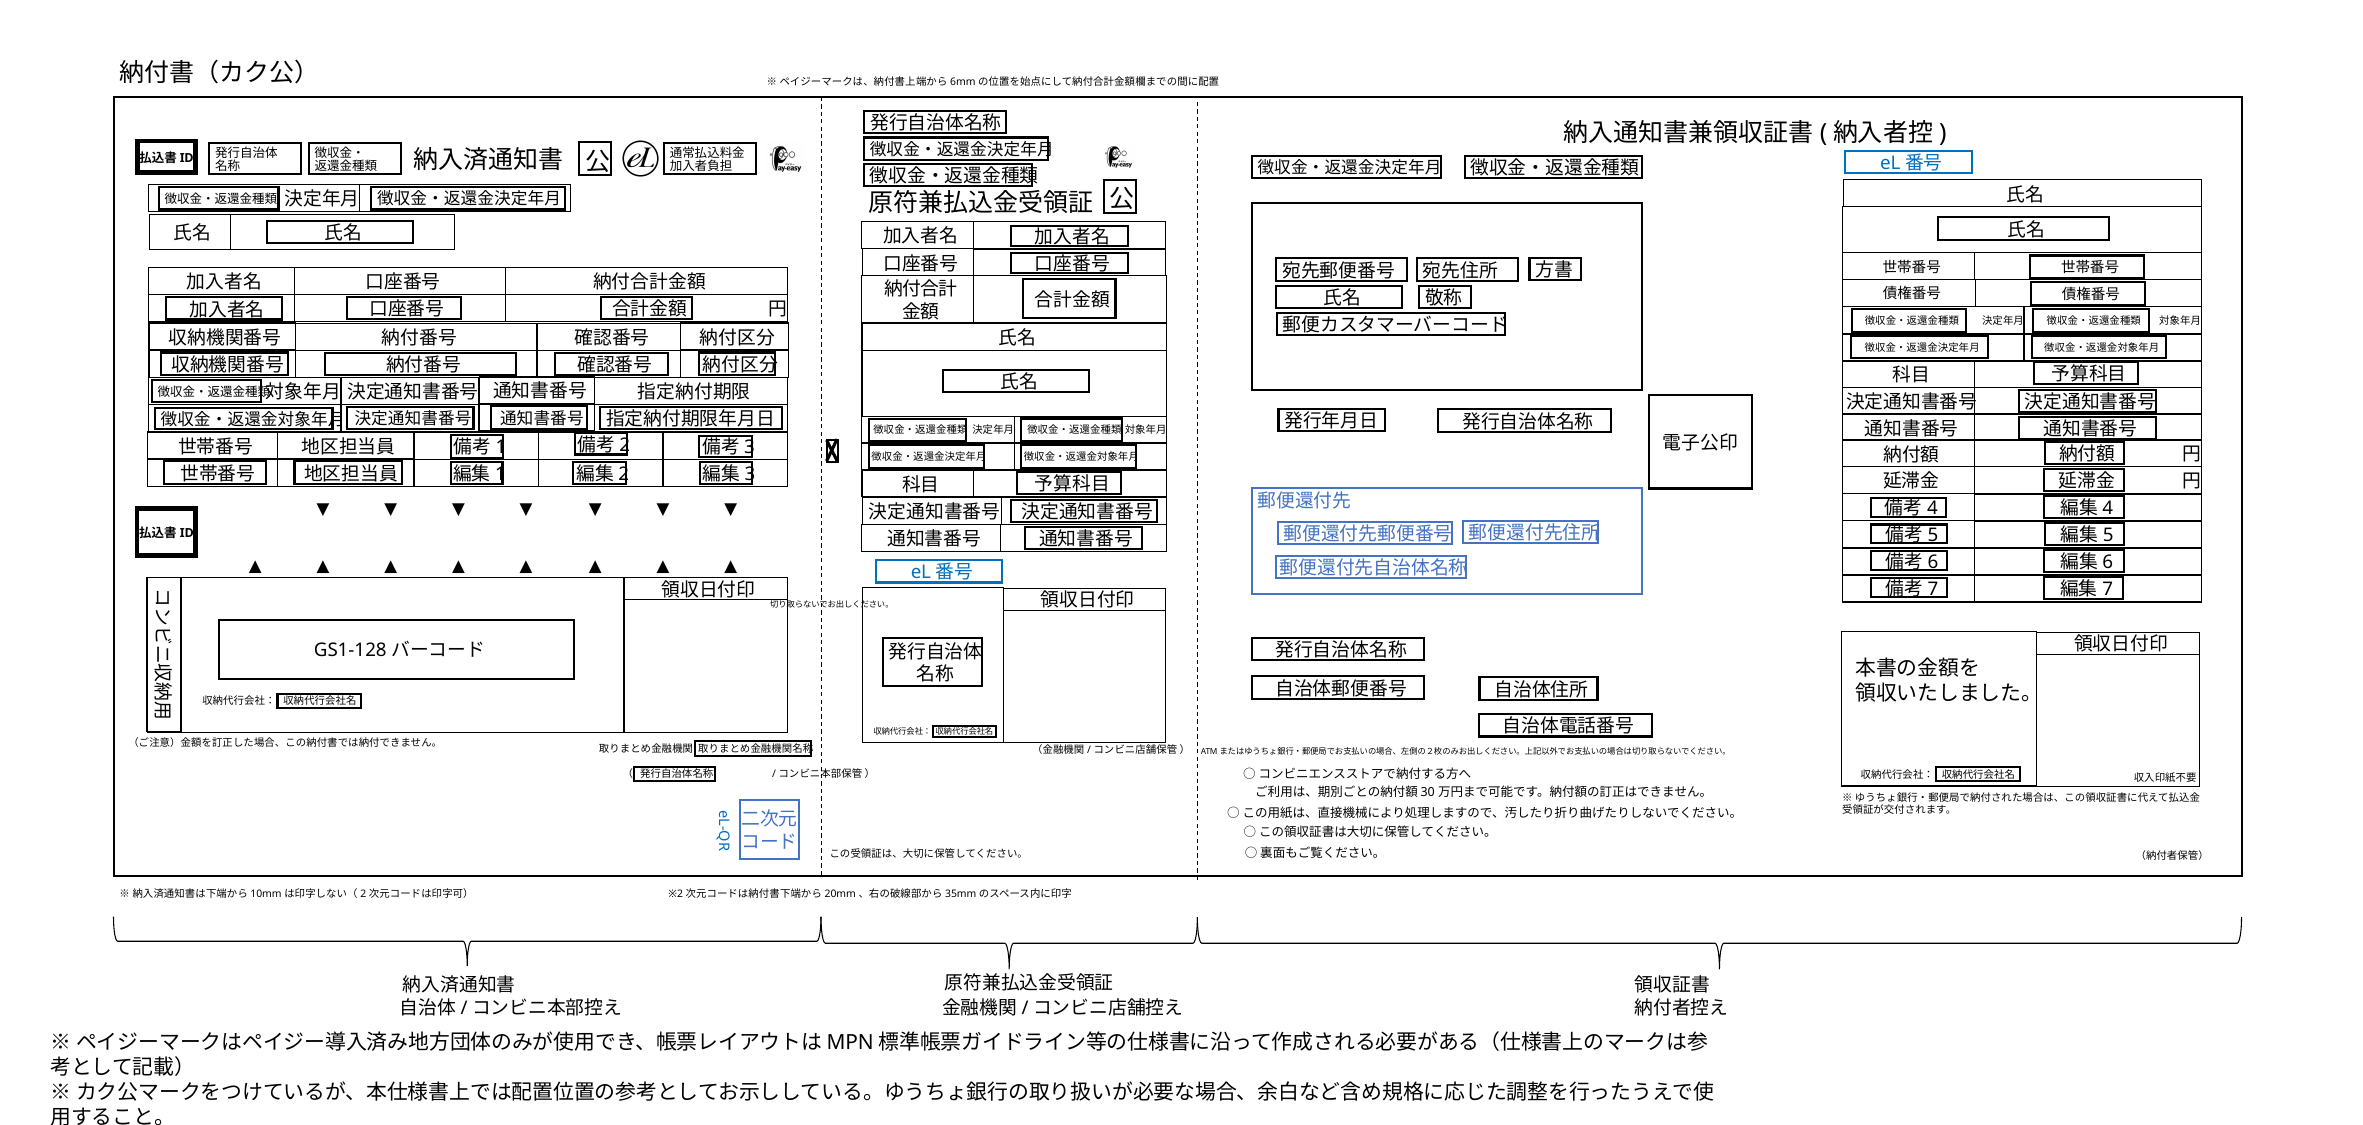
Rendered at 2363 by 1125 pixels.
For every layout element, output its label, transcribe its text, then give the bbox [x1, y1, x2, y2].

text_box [278, 432, 414, 487]
text_box 払込書ID [136, 507, 197, 557]
text_box ▲ [653, 551, 671, 576]
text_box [1842, 547, 2202, 574]
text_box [148, 267, 295, 322]
text_box 氏名 [266, 220, 414, 244]
text_box [1196, 917, 2243, 965]
text_box eL-QR [715, 790, 735, 865]
text_box eL番号 [1844, 150, 1973, 174]
text_box 納付書（カク公） [112, 58, 313, 84]
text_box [1014, 416, 1167, 471]
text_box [861, 471, 1167, 498]
picture [1101, 142, 1136, 172]
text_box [1842, 307, 2024, 360]
text_box ▲ [721, 551, 739, 576]
text_box 納付者控え [1628, 988, 1801, 1026]
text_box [1842, 252, 2202, 279]
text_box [147, 432, 278, 487]
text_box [196, 689, 362, 712]
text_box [861, 416, 1014, 471]
text_box 納入通知書兼領収証書(納入者控) [1557, 126, 1938, 138]
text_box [1843, 179, 2202, 240]
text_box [623, 577, 788, 733]
text_box ▲ [245, 551, 264, 576]
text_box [1842, 493, 2202, 522]
text_box ▼ [381, 494, 399, 520]
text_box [861, 323, 1167, 393]
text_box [2036, 631, 2200, 789]
text_box ATMまたはゆうちょ銀行・郵便局でお支払いの場合、左側の２枚のみお出しください。上記以外でお支払いの場合は切り取らないでください。 [1198, 238, 1228, 757]
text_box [1842, 360, 2202, 387]
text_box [341, 378, 479, 432]
text_box ※2次元コードは納付書下端から20mm、右の破線部から35mmのスペース内に印字 [661, 881, 916, 906]
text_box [1438, 395, 1752, 489]
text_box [867, 723, 1002, 740]
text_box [1842, 574, 2202, 603]
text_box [663, 432, 788, 487]
picture [764, 141, 806, 177]
text_box ▲ [448, 551, 467, 576]
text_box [862, 498, 1167, 524]
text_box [148, 378, 341, 432]
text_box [539, 432, 663, 487]
text_box ▼ [721, 494, 739, 520]
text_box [595, 378, 788, 432]
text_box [1842, 279, 2202, 307]
text_box （ご注意）金額を訂正した場合、この納付書では納付できません。 [121, 730, 494, 755]
text_box ▲ [516, 551, 535, 576]
text_box ▼ [448, 494, 467, 520]
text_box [414, 432, 539, 487]
text_box 発行自治体 名称 [209, 142, 302, 175]
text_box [1842, 415, 2202, 441]
text_box ※納入済通知書は下端から10mmは印字しない（2次元コードは印字可） [112, 881, 263, 906]
picture [622, 140, 659, 177]
text_box [113, 96, 820, 877]
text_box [1842, 441, 2202, 466]
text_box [862, 587, 1166, 743]
text_box ▲ [585, 551, 603, 576]
text_box ▼ [313, 494, 332, 520]
text_box ▼ [516, 494, 535, 520]
text_box ▼ [585, 494, 603, 520]
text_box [616, 762, 812, 785]
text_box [861, 275, 1167, 323]
text_box [822, 96, 2243, 877]
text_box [1842, 522, 2202, 547]
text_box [862, 249, 1166, 277]
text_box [148, 323, 789, 378]
text_box 原符兼払込金受領証 [938, 965, 1121, 1000]
text_box ※ゆうちょ銀行・郵便局で納付された場合は、この領収証書に代えて払込金受領証が交付されます。 [1827, 783, 2221, 824]
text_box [1854, 762, 2020, 785]
text_box eL番号 [875, 559, 1003, 584]
text_box 公 [1103, 180, 1137, 213]
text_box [295, 267, 506, 322]
text_box [820, 917, 1197, 965]
text_box ※ペイジーマークは、納付書上端から6mmの位置を始点にして納付合計金額欄までの間に配置 [760, 69, 1049, 94]
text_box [1842, 466, 2202, 493]
text_box ▼ [653, 494, 671, 520]
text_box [1276, 258, 1519, 336]
text_box 自治体/コンビニ本部控え [393, 988, 541, 1021]
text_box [1842, 387, 2202, 415]
text_box 納入済通知書 [396, 965, 539, 988]
text_box [112, 916, 822, 965]
text_box 領収証書 [1628, 965, 1811, 1003]
text_box 金融機関/コンビニ店舗控え [935, 988, 1083, 1021]
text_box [506, 267, 788, 322]
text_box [861, 221, 1166, 249]
text_box 払込書ID [136, 140, 197, 174]
text_box 公 [579, 142, 612, 175]
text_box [479, 378, 595, 432]
text_box ▲ [381, 551, 399, 576]
text_box 徴収金・ 返還金種類 [308, 142, 401, 175]
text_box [861, 524, 1167, 552]
text_box 通常払込料金 加入者負担 [663, 142, 757, 175]
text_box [2024, 306, 2202, 360]
text_box ※ペイジーマークはペイジー導入済み地方団体のみが使用でき、帳票レイアウトはMPN標準帳票ガイドライン等の仕様書に沿って作成される必要がある（仕様書上のマークは参考として記載） ※カク公マークをつけているが、本仕様書上では配置位置の参考としてお示ししている。ゆうちょ銀行の取り扱いが必要な場合、余白など含め規格に応じた調整を行ったうえで使用すること。 ※帳票レイアウトに示されている文字は、印字した際に判読できるように適宜文字サイズを調整すること。その際、文字は印字枠内に収まるよう留意すること。 [35, 1021, 1731, 1125]
text_box ▲ [313, 551, 332, 576]
text_box この受領証は、大切に保管してください。 [823, 841, 974, 866]
